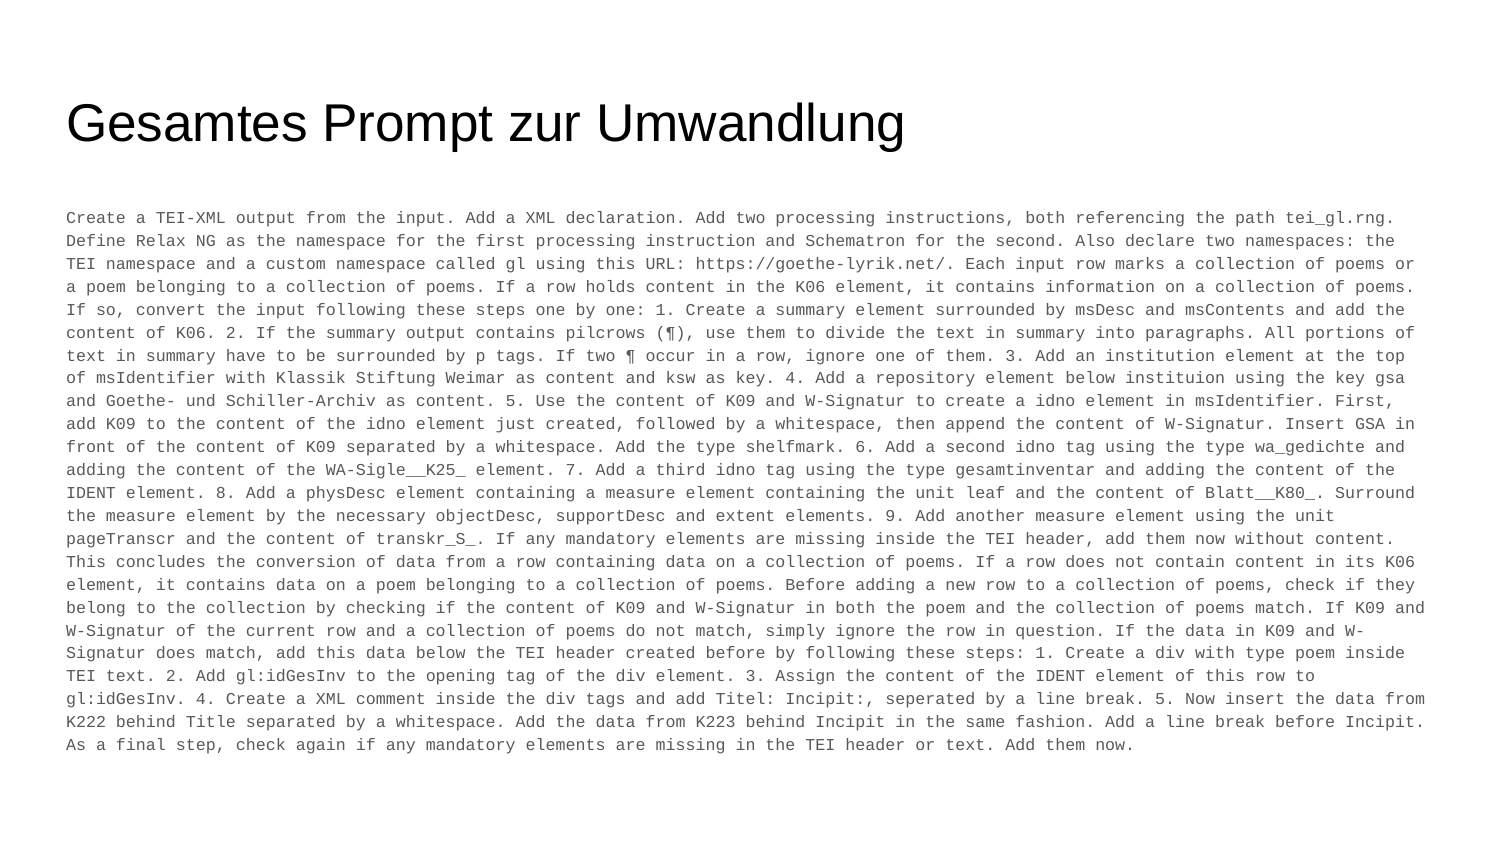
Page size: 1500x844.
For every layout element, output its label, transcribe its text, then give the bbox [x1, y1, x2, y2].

list Create a TEI-XML output from the input. Add a XML declaration. Add two processing instructions, both referencing the path tei_gl.rng. Define Relax NG as the namespace for the first processing instruction and Schematron for the second. Also declare two namespaces: the TEI namespace and a custom namespace called gl using this URL: https://goethe-lyrik.net/. Each input row marks a collection of poems or a poem belonging to a collection of poems. If a row holds content in the K06 element, it contains information on a collection of poems. If so, convert the input following these steps one by one: 1. Create a summary element surrounded by msDesc and msContents and add the content of K06. 2. If the summary output contains pilcrows (¶), use them to divide the text in summary into paragraphs. All portions of text in summary have to be surrounded by p tags. If two ¶ occur in a row, ignore one of them. 3. Add an institution element at the top of msIdentifier with Klassik Stiftung Weimar as content and ksw as key. 4. Add a repository element below instituion using the key gsa and Goethe- und Schiller-Archiv as content. 5. Use the content of K09 and W-Signatur to create a idno element in msIdentifier. First, add K09 to the content of the idno element just created, followed by a whitespace, then append the content of W-Signatur. Insert GSA in front of the content of K09 separated by a whitespace. Add the type shelfmark. 6. Add a second idno tag using the type wa_gedichte and adding the content of the WA-Sigle__K25_ element. 7. Add a third idno tag using the type gesamtinventar and adding the content of the IDENT element. 8. Add a physDesc element containing a measure element containing the unit leaf and the content of Blatt__K80_. Surround the measure element by the necessary objectDesc, supportDesc and extent elements. 9. Add another measure element using the unit pageTranscr and the content of transkr_S_. If any mandatory elements are missing inside the TEI header, add them now without content. This concludes the conversion of data from a row containing data on a collection of poems. If a row does not contain content in its K06 element, it contains data on a poem belonging to a collection of poems. Before adding a new row to a collection of poems, check if they belong to the collection by checking if the content of K09 and W-Signatur in both the poem and the collection of poems match. If K09 and W-Signatur of the current row and a collection of poems do not match, simply ignore the row in question. If the data in K09 and W-Signatur does match, add this data below the TEI header created before by following these steps: 1. Create a div with type poem inside TEI text. 2. Add gl:idGesInv to the opening tag of the div element. 3. Assign the content of the IDENT element of this row to gl:idGesInv. 4. Create a XML comment inside the div tags and add Titel: Incipit:, seperated by a line break. 5. Now insert the data from K222 behind Title separated by a whitespace. Add the data from K223 behind Incipit in the same fashion. Add a line break before Incipit. As a final step, check again if any mandatory elements are missing in the TEI header or text. Add them now. [51, 189, 1449, 750]
title Gesamtes Prompt zur Umwandlung [51, 72, 1449, 167]
